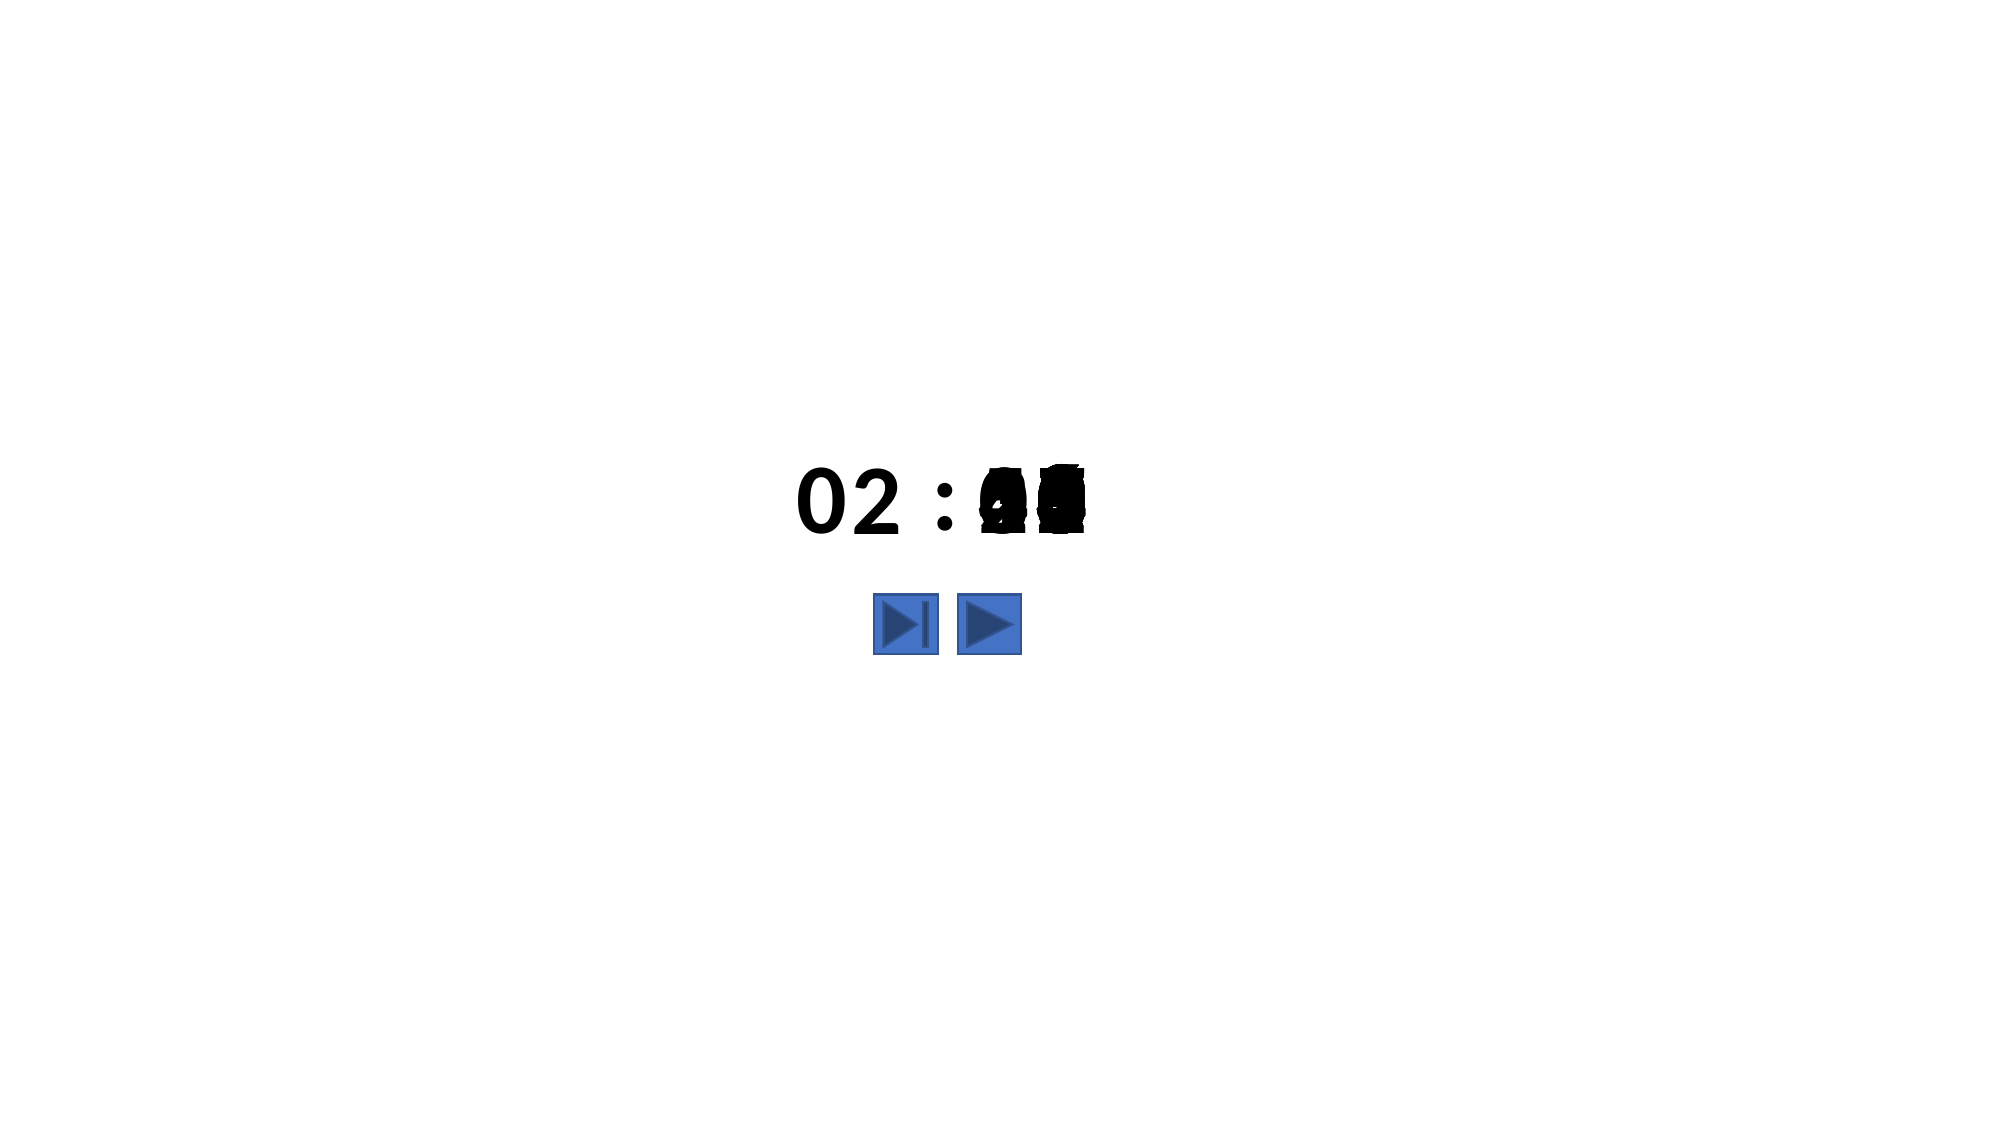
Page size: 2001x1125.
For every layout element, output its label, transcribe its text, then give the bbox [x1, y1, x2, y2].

slide_number 1 [466, 464, 917, 525]
